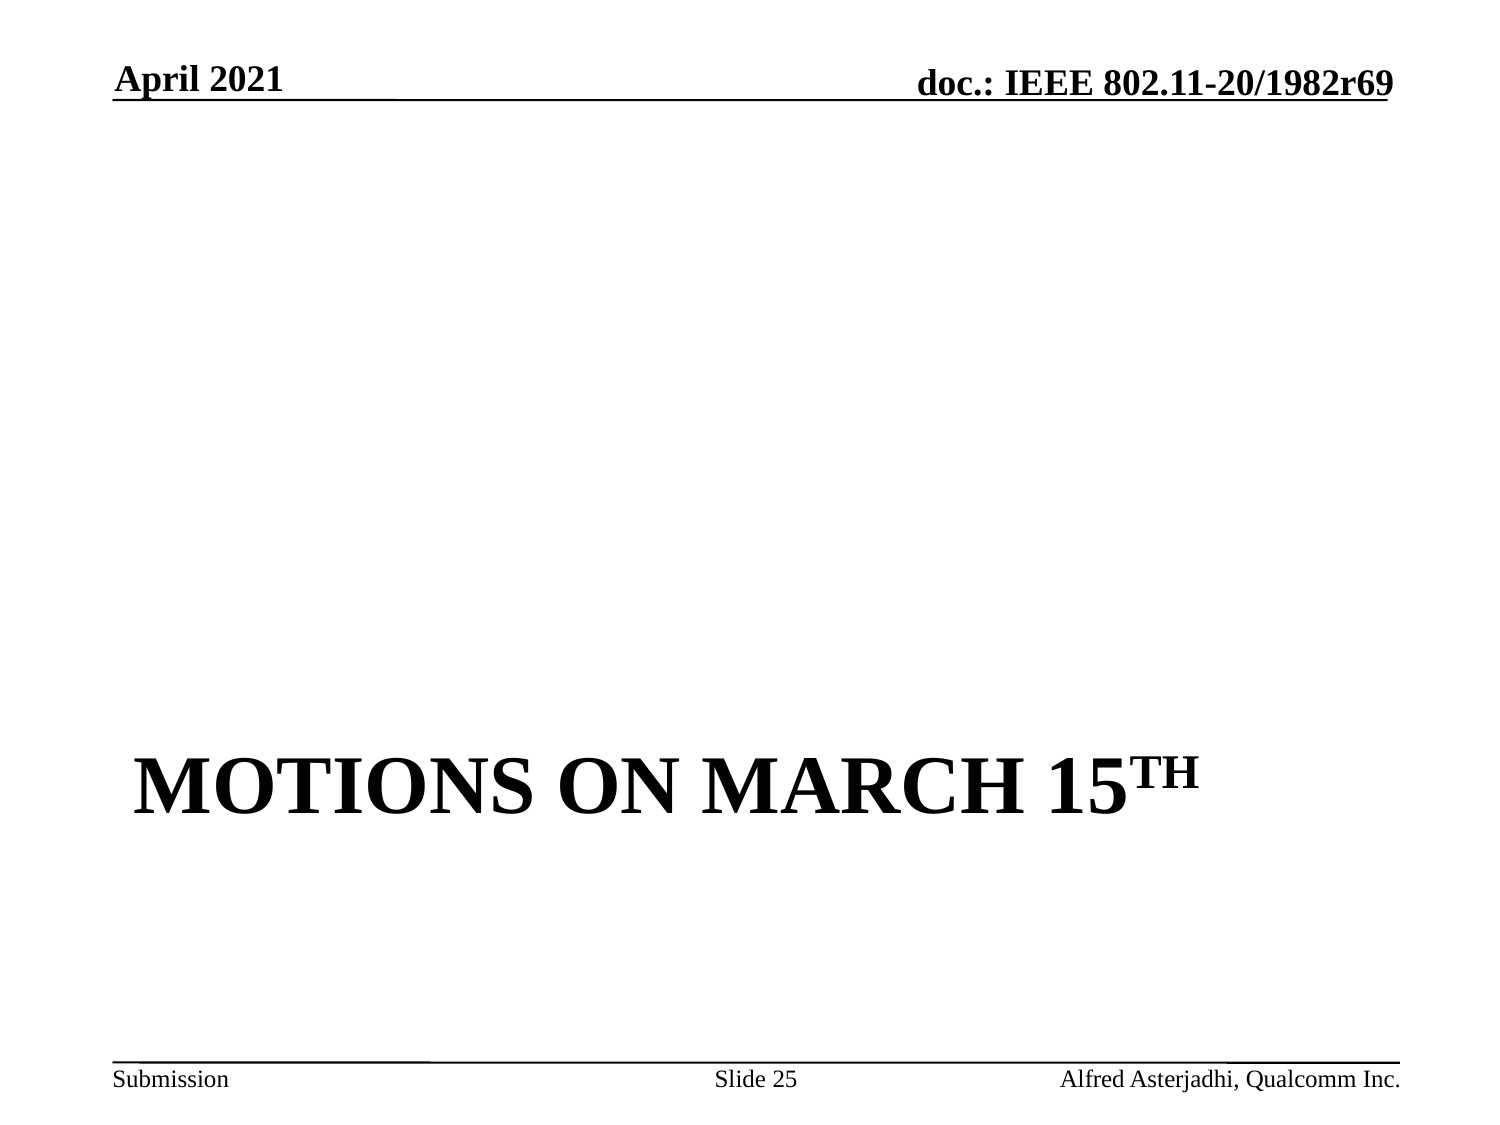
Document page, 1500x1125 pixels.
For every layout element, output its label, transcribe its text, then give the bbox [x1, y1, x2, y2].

title Motions on MARCH 15th [118, 722, 1394, 947]
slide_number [114, 54, 423, 100]
slide_number Slide 25 [712, 1061, 800, 1123]
footer Alfred Asterjadhi, Qualcomm Inc. [878, 1061, 1402, 1093]
